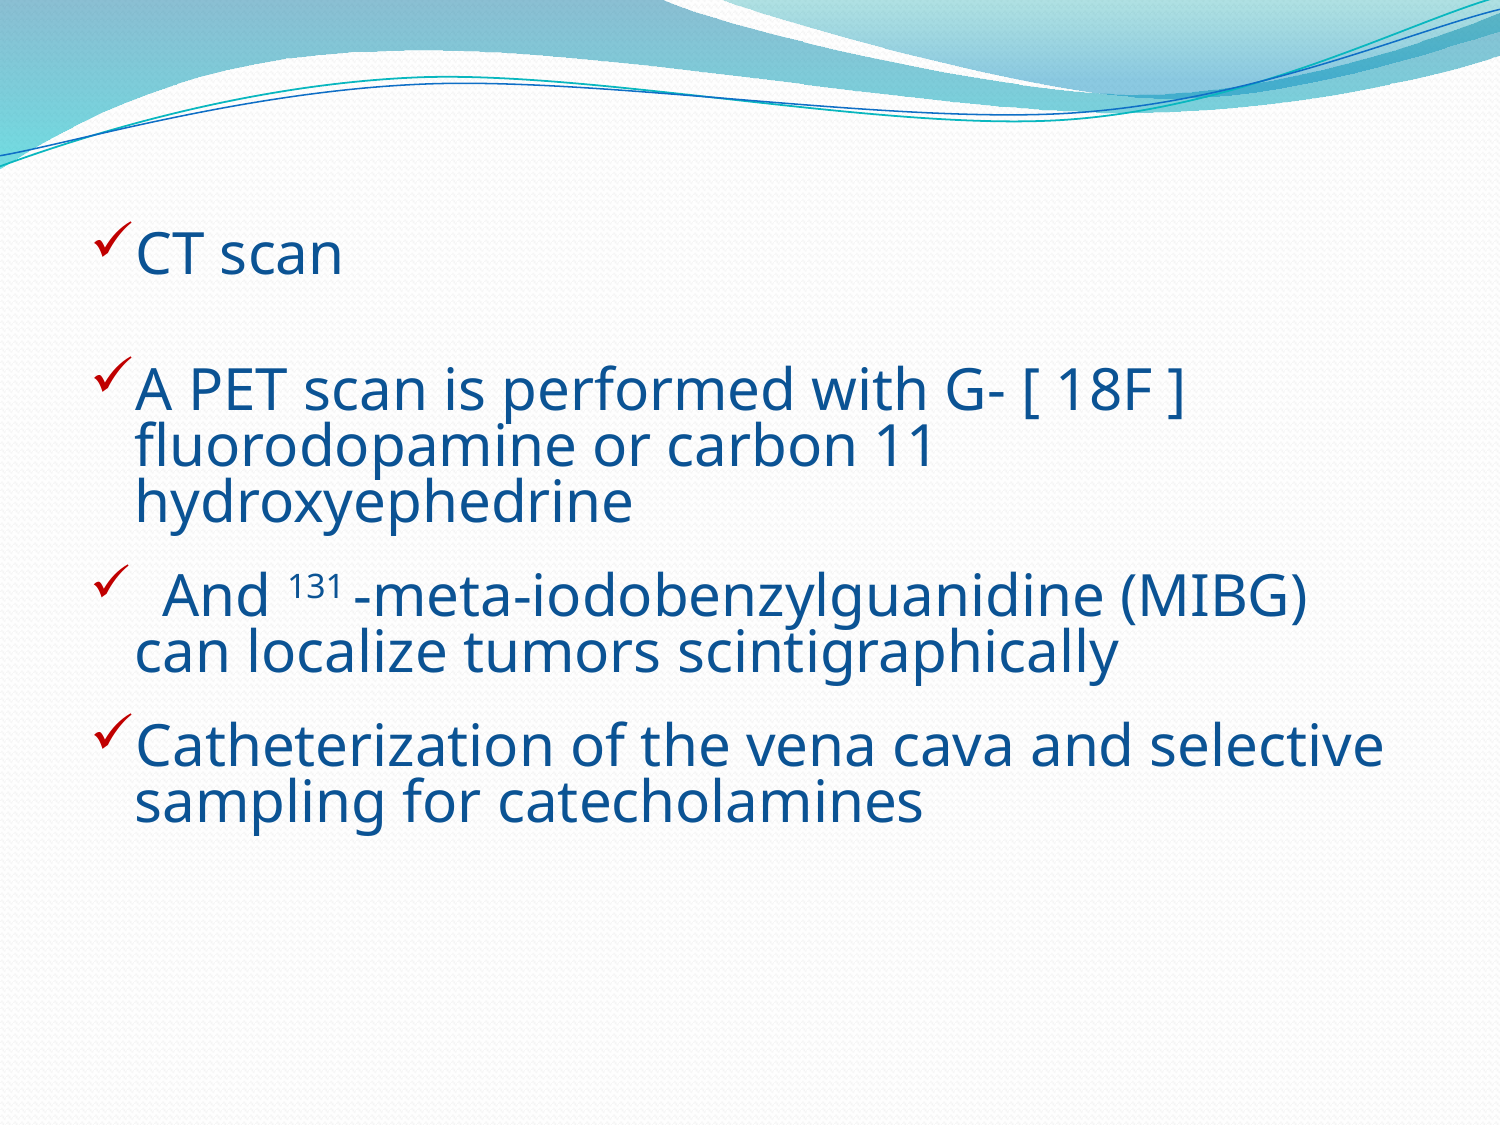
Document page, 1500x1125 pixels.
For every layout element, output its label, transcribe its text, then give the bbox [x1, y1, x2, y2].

list CT scan A PET scan is performed with G- [ 18F ] fluorodopamine or carbon 11 hydroxyephedrine And 131 -meta-iodobenzylguanidine (MIBG) can localize tumors scintigraphically Catheterization of the vena cava and selective sampling for catecholamines [75, 222, 1425, 1038]
